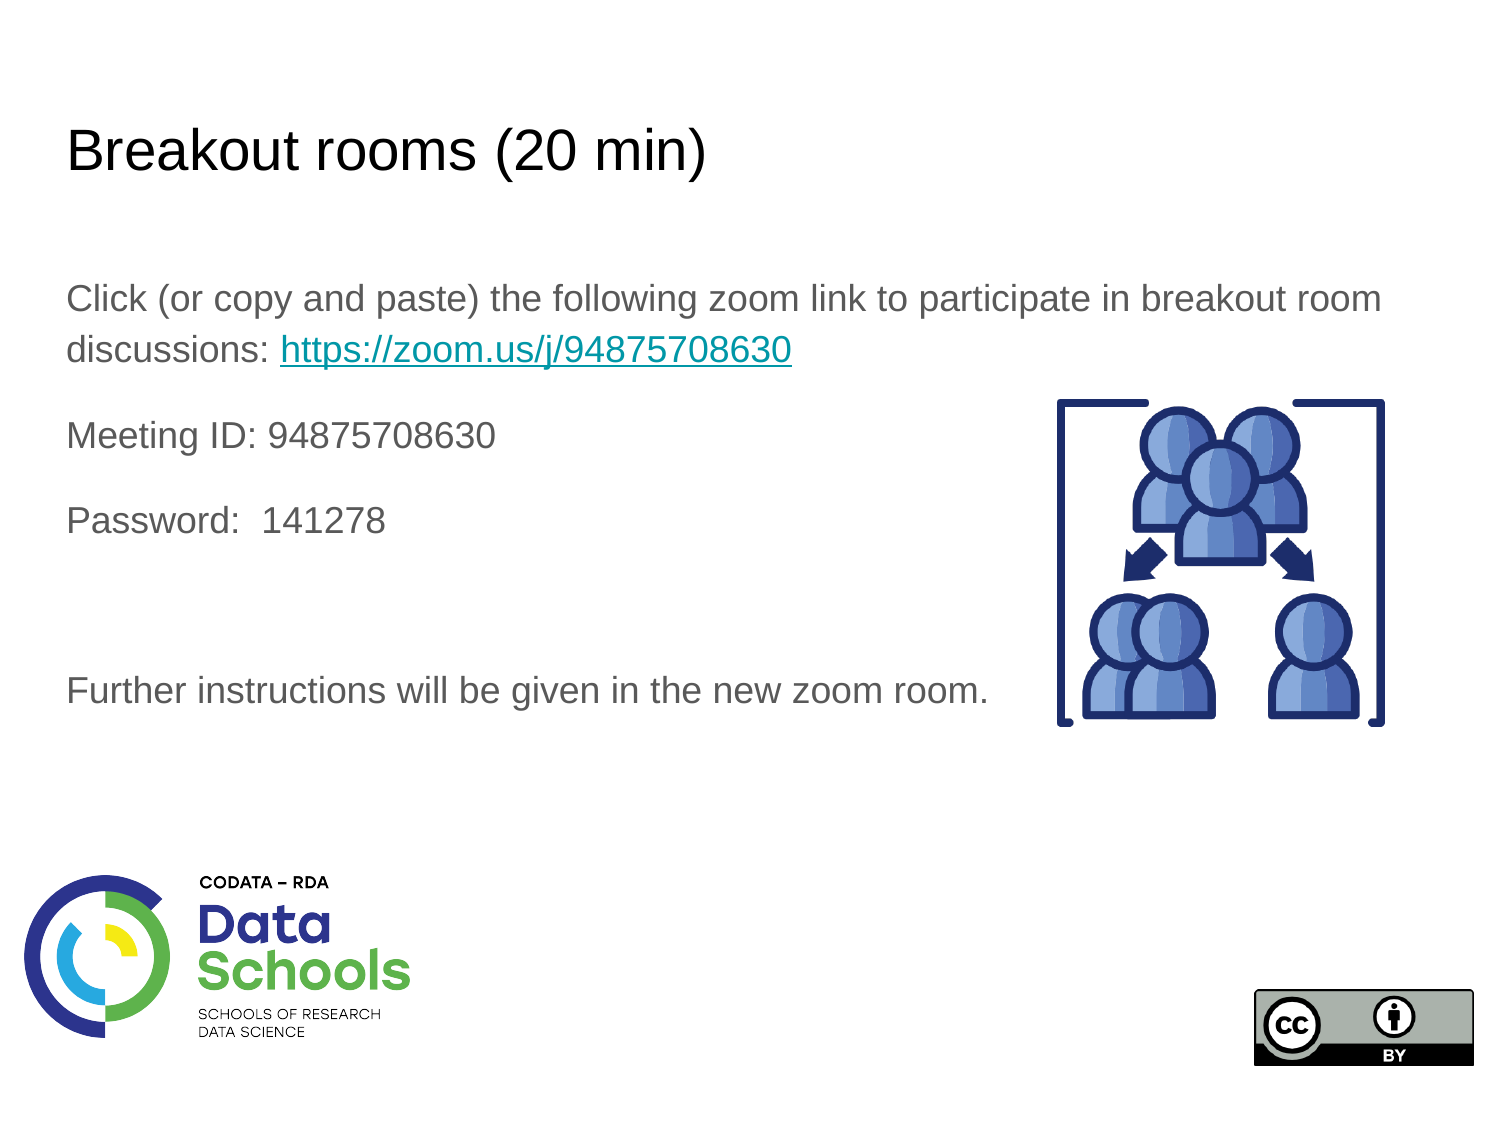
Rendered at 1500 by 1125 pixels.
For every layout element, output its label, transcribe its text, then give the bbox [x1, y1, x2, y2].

list Click (or copy and paste) the following zoom link to participate in breakout room discussions: https://zoom.us/j/94875708630 Meeting ID: 94875708630 Password: 141278 Further instructions will be given in the new zoom room. [51, 252, 1418, 821]
picture [1254, 988, 1474, 1066]
title Breakout rooms (20 min) [51, 97, 1449, 223]
picture [24, 875, 411, 1038]
picture [1041, 382, 1401, 742]
